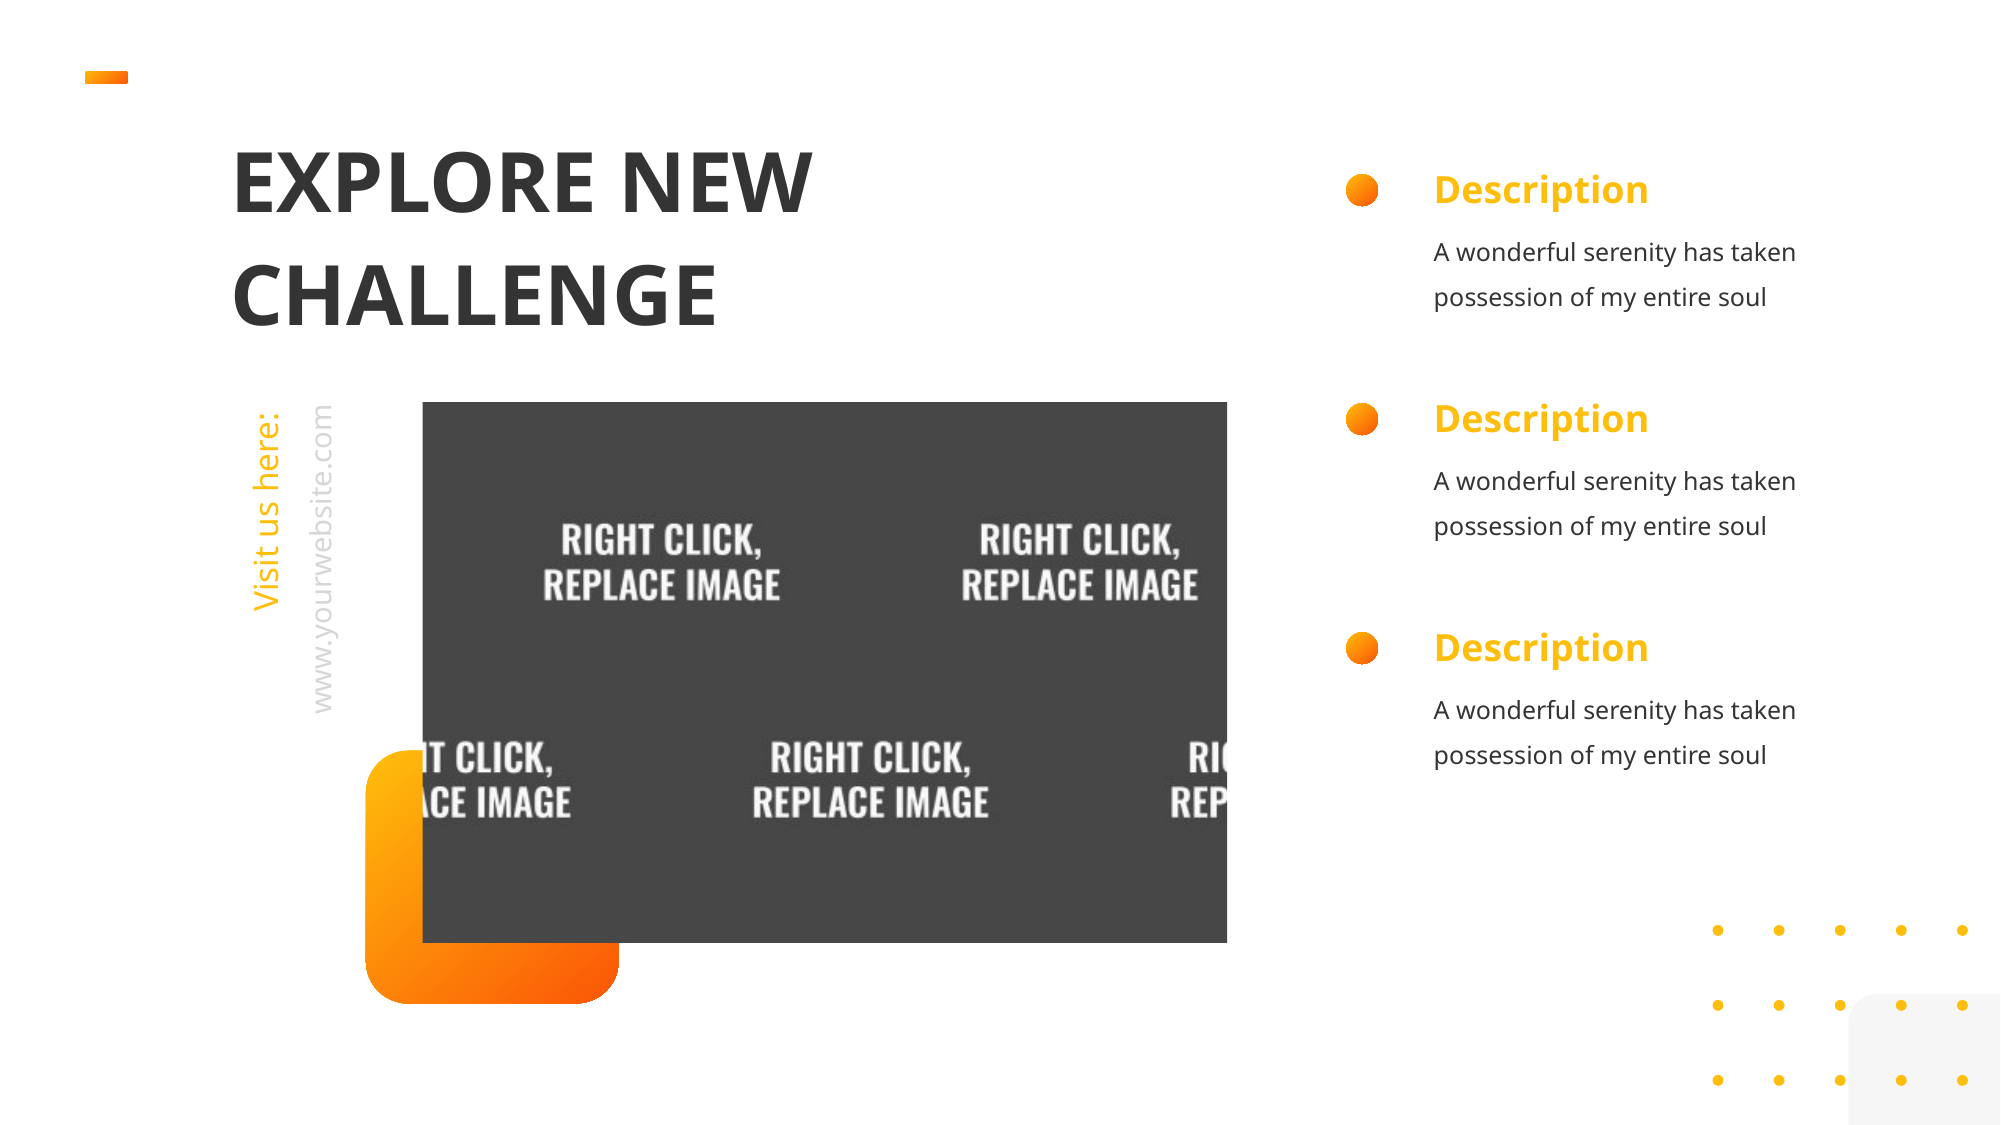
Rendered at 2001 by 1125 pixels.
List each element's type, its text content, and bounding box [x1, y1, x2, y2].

text_box Visit us here: www.yourwebsite.com [217, 389, 345, 878]
text_box Description [1418, 616, 1732, 676]
text_box Description [1418, 387, 1732, 447]
list EXPLORE NEW CHALLENGE [214, 89, 864, 385]
text_box A wonderful serenity has taken possession of my entire soul [1418, 672, 1907, 777]
text_box [364, 749, 620, 1005]
text_box [1345, 173, 1380, 208]
text_box A wonderful serenity has taken possession of my entire soul [1418, 443, 1907, 548]
text_box Description [1418, 158, 1732, 218]
text_box A wonderful serenity has taken possession of my entire soul [1418, 214, 1907, 319]
text_box [1345, 631, 1380, 666]
text_box [1345, 402, 1380, 437]
picture [422, 402, 1228, 943]
